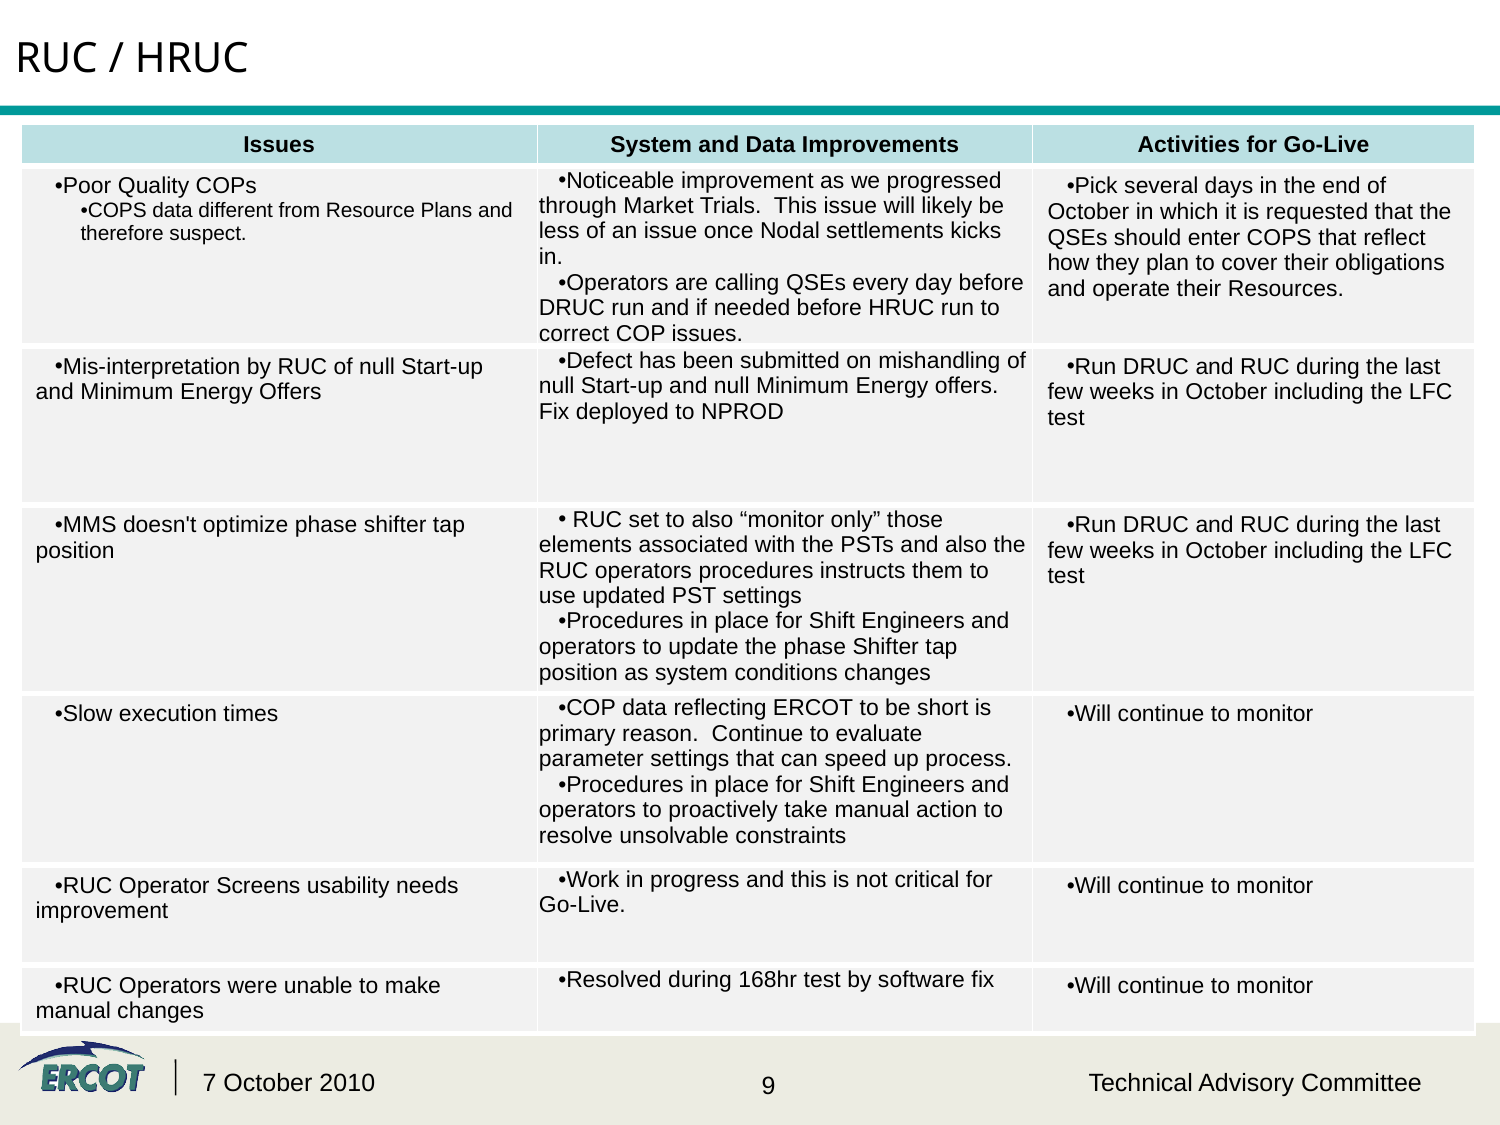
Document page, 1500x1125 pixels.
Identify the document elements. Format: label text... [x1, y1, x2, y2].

table_cell Slow execution times [22, 696, 537, 862]
table_cell Work in progress and this is not critical for Go-Live. [538, 868, 1032, 962]
footer Technical Advisory Committee [962, 1059, 1438, 1125]
table_cell Resolved during 168hr test by software fix [538, 968, 1032, 1031]
table_header Issues [22, 125, 537, 163]
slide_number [187, 1059, 538, 1125]
title RUC / HRUC [0, 0, 1451, 113]
table_cell RUC Operator Screens usability needs improvement [22, 868, 537, 962]
table_cell Poor Quality COPs COPS data different from Resource Plans and therefore suspect. [22, 169, 537, 343]
table_header System and Data Improvements [538, 125, 1032, 163]
table_cell Will continue to monitor [1033, 696, 1474, 862]
table_cell Mis-interpretation by RUC of null Start-up and Minimum Energy Offers [22, 349, 537, 502]
table_cell MMS doesn't optimize phase shifter tap position [22, 508, 537, 691]
picture [10, 1031, 151, 1111]
table_cell Run DRUC and RUC during the last few weeks in October including the LFC test [1033, 349, 1474, 502]
table_cell COP data reflecting ERCOT to be short is primary reason. Continue to evaluate parameter settings that can speed up process. Procedures in place for Shift Engineers and operators to proactively take manual action to resolve unsolvable constraints [538, 696, 1032, 862]
table_cell Defect has been submitted on mishandling of null Start-up and null Minimum Energy offers. Fix deployed to NPROD [538, 349, 1032, 502]
table_cell Pick several days in the end of October in which it is requested that the QSEs should enter COPS that reflect how they plan to cover their obligations and operate their Resources. [1033, 169, 1474, 343]
table_cell RUC set to also “monitor only” those elements associated with the PSTs and also the RUC operators procedures instructs them to use updated PST settings Procedures in place for Shift Engineers and operators to update the phase Shifter tap position as system conditions changes [538, 508, 1032, 691]
table_header Activities for Go-Live [1033, 125, 1474, 163]
table_cell RUC Operators were unable to make manual changes [22, 968, 537, 1031]
table_cell Noticeable improvement as we progressed through Market Trials. This issue will likely be less of an issue once Nodal settlements kicks in. Operators are calling QSEs every day before DRUC run and if needed before HRUC run to correct COP issues. [538, 169, 1032, 343]
table_cell Will continue to monitor [1033, 868, 1474, 962]
table_cell Will continue to monitor [1033, 968, 1474, 1031]
table_cell Run DRUC and RUC during the last few weeks in October including the LFC test [1033, 508, 1474, 691]
